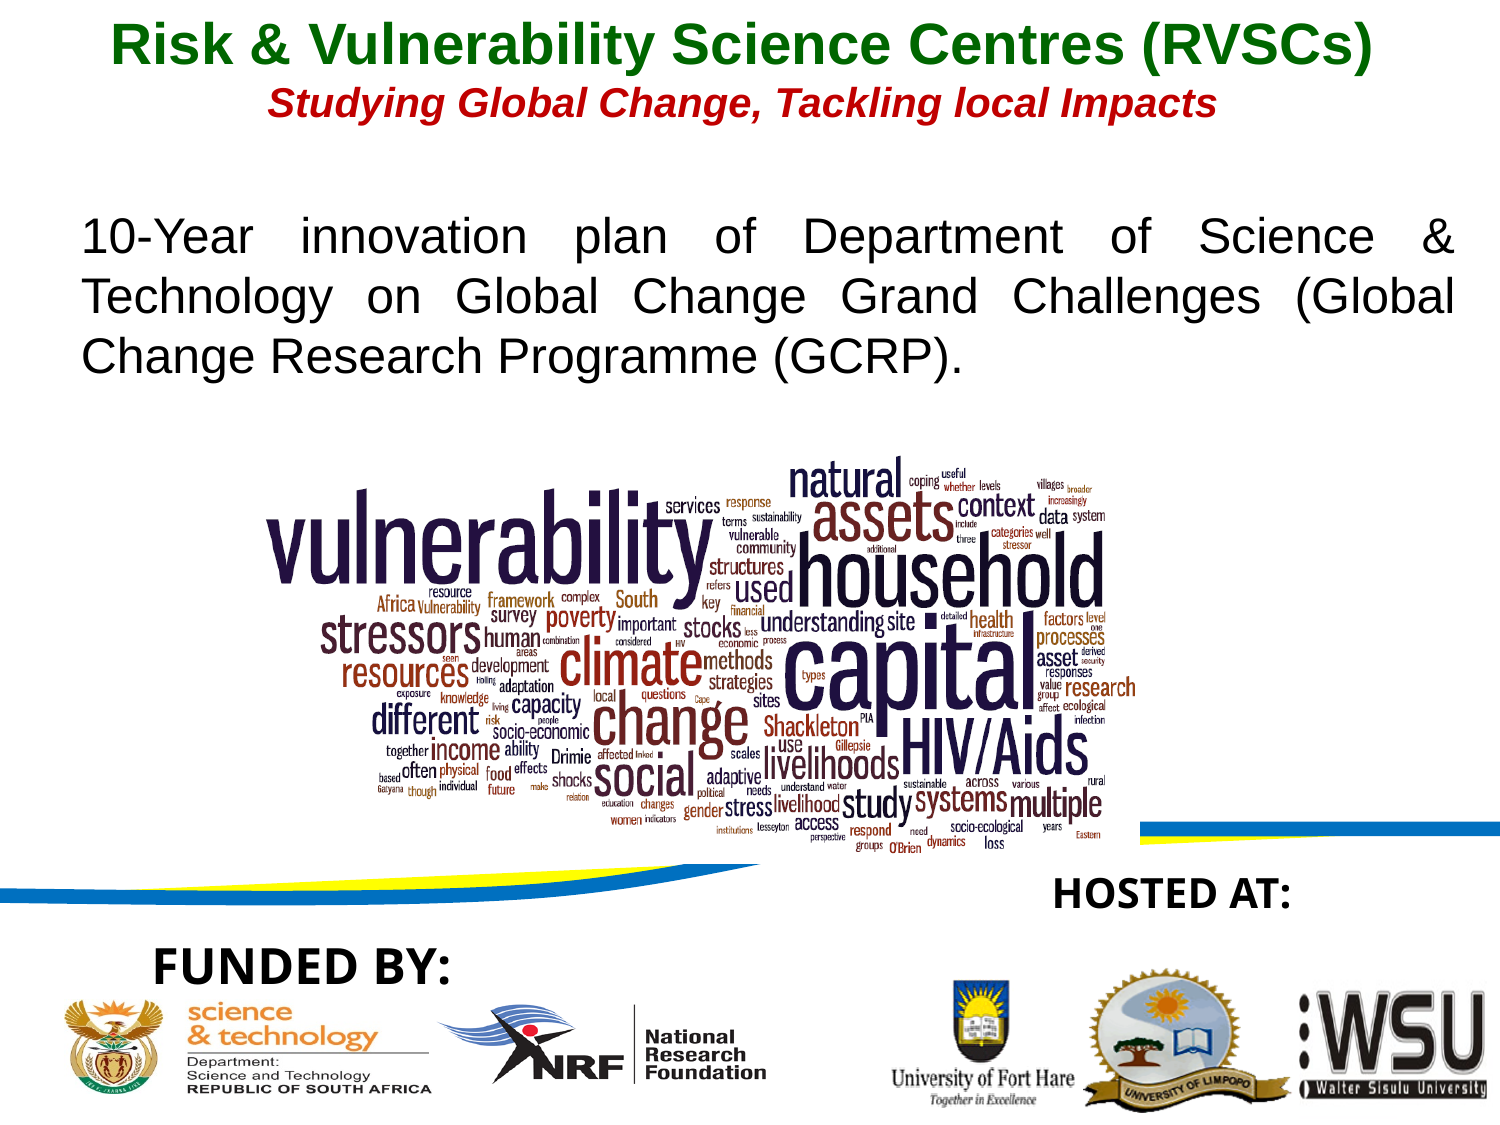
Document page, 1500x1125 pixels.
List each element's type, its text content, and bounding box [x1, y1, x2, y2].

picture [265, 444, 1140, 864]
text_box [879, 965, 1500, 1125]
text_box FUNDED BY: [56, 928, 547, 999]
picture [64, 999, 773, 1094]
text_box [1145, 828, 1500, 845]
title Risk & Vulnerability Science Centres (RVSCs) Studying Global Change, Tackling local Impacts [0, 0, 1486, 140]
text_box HOSTED AT: [1021, 860, 1322, 925]
text_box 10-Year innovation plan of Department of Science & Technology on Global Change Grand Challenges (Global Change Research Programme (GCRP). [66, 196, 1471, 391]
text_box [0, 872, 682, 899]
